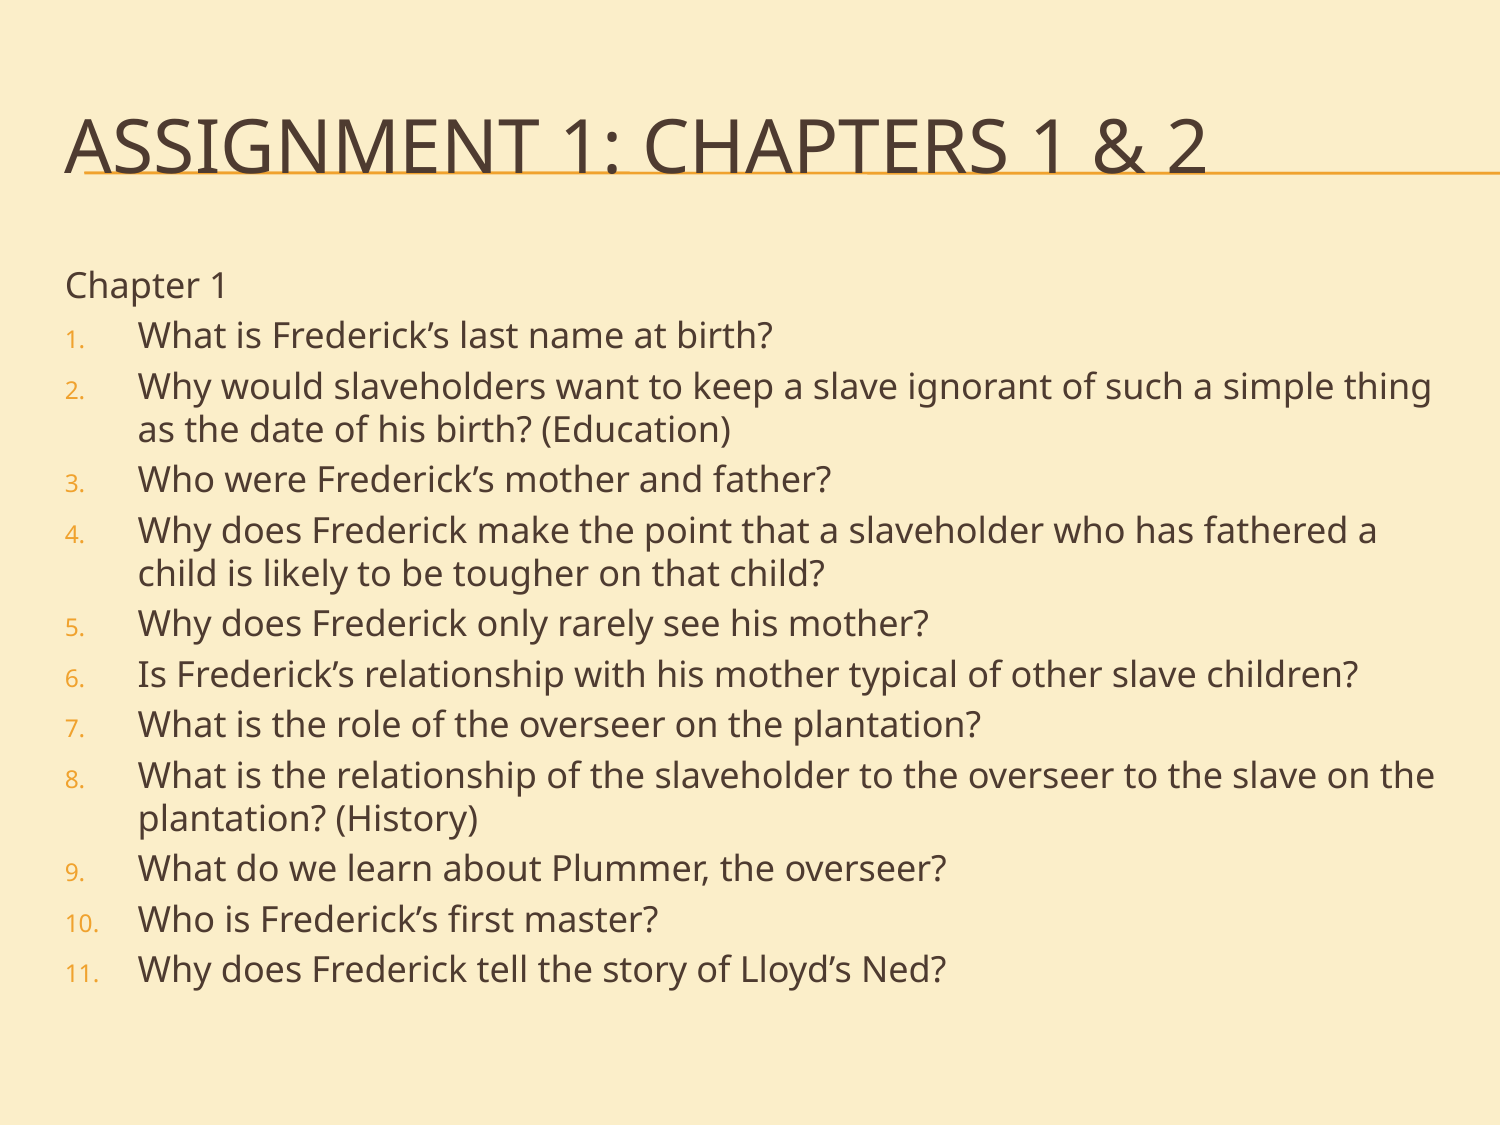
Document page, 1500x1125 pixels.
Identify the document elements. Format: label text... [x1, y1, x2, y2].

title Assignment 1: Chapters 1 & 2 [50, 75, 1475, 213]
list Chapter 1 What is Frederick’s last name at birth? Why would slaveholders want to keep a slave ignorant of such a simple thing as the date of his birth? (Education) Who were Frederick’s mother and father? Why does Frederick make the point that a slaveholder who has fathered a child is likely to be tougher on that child? Why does Frederick only rarely see his mother? Is Frederick’s relationship with his mother typical of other slave children? What is the role of the overseer on the plantation? What is the relationship of the slaveholder to the overseer to the slave on the plantation? (History) What do we learn about Plummer, the overseer? Who is Frederick’s first master? Why does Frederick tell the story of Lloyd’s Ned? [50, 254, 1475, 998]
